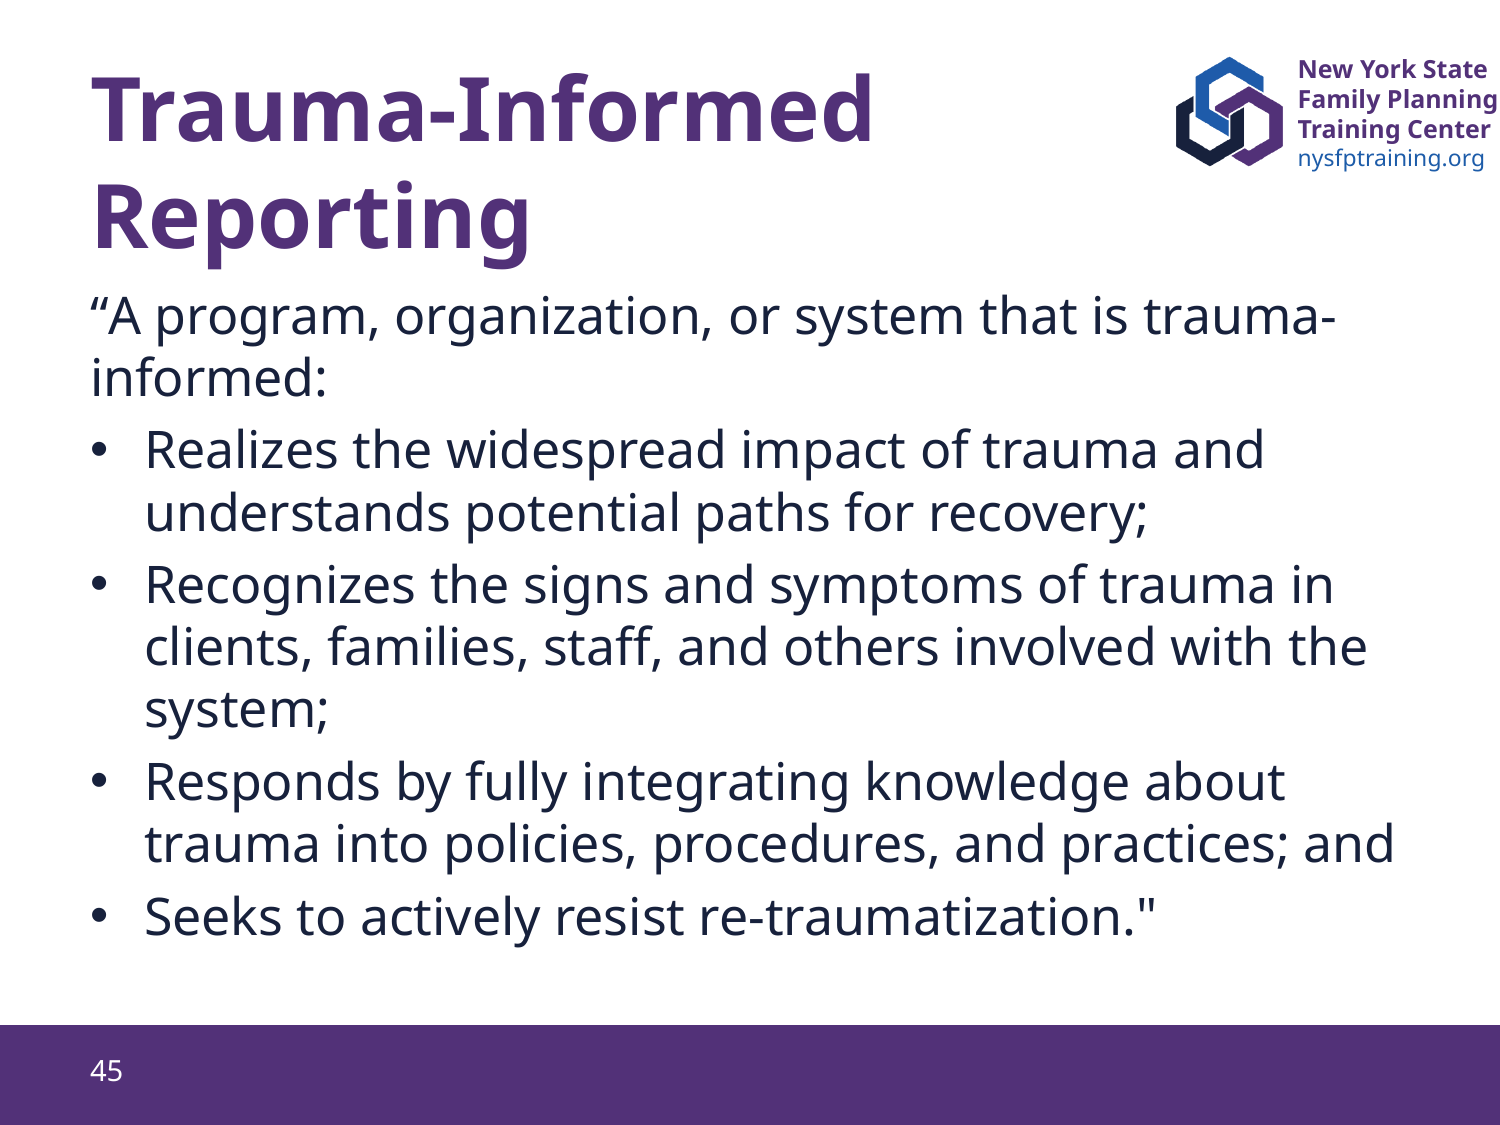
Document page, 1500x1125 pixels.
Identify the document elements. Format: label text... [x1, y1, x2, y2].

title Trauma-Informed Reporting [75, 45, 1088, 275]
picture [1175, 55, 1284, 168]
list “A program, organization, or system that is trauma-informed: Realizes the widespread impact of trauma and understands potential paths for recovery; Recognizes the signs and symptoms of trauma in clients, families, staff, and others involved with the system; Responds by fully integrating knowledge about trauma into policies, procedures, and practices; and Seeks to actively resist re-traumatization." [75, 275, 1425, 975]
slide_number 45 [75, 1042, 285, 1103]
